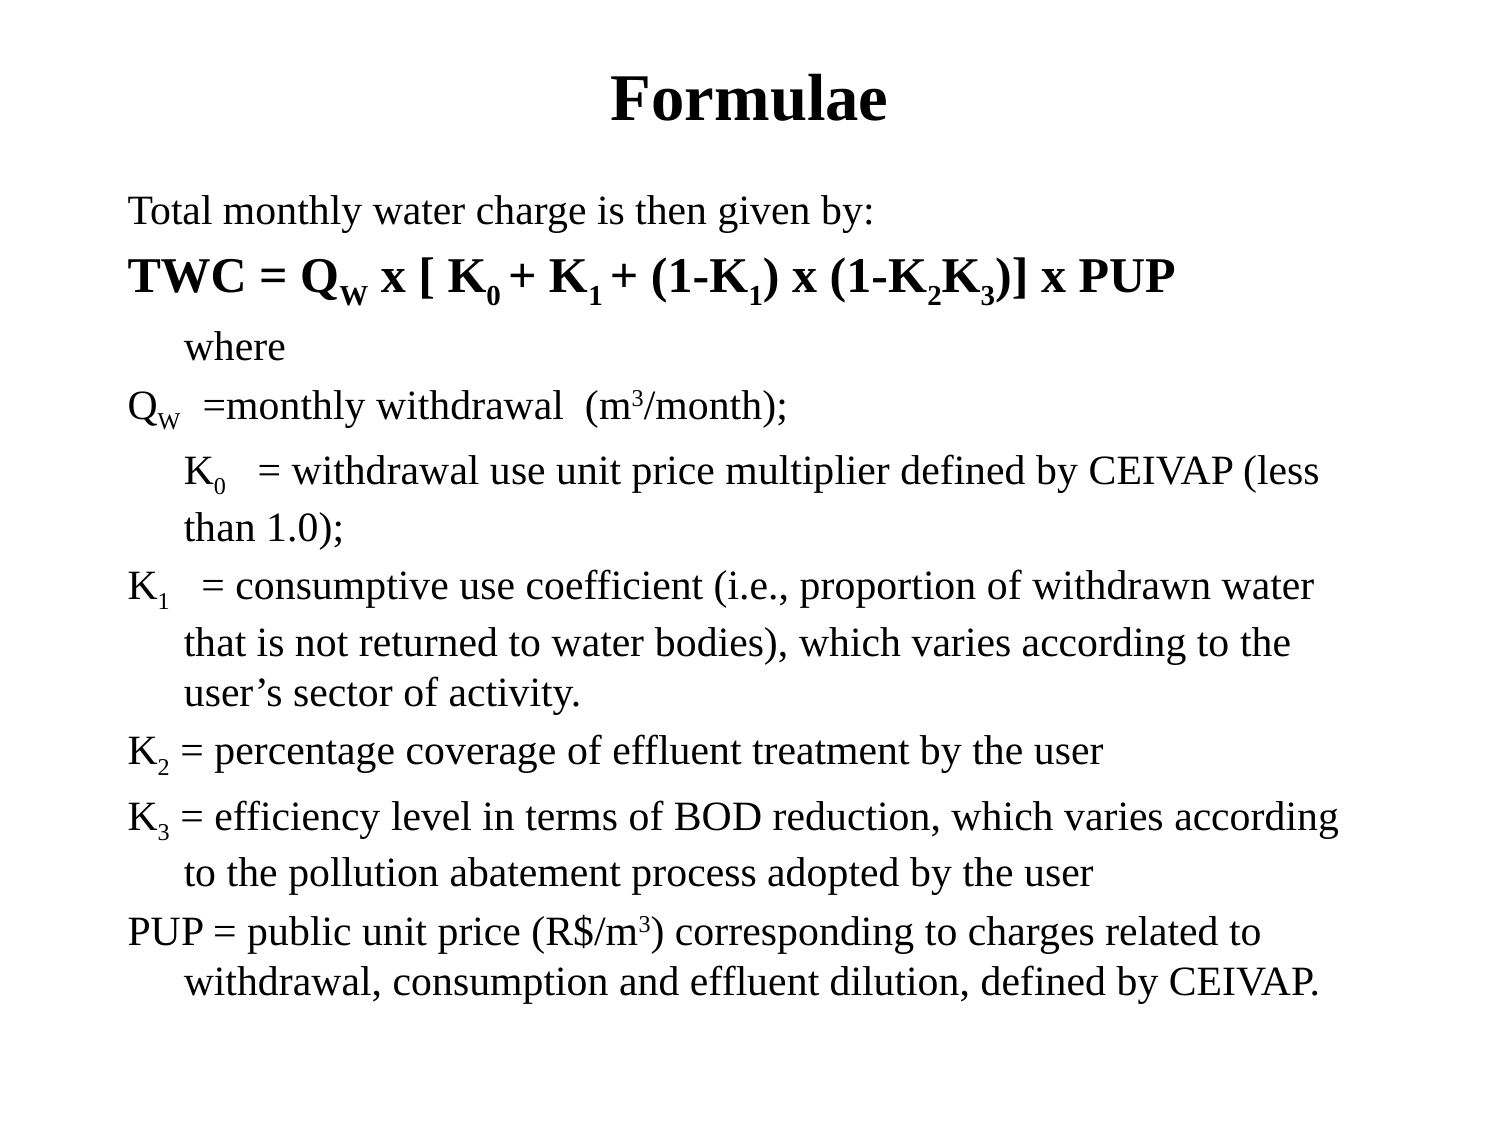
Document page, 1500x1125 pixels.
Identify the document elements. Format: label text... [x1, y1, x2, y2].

title Formulae [112, 49, 1388, 138]
list Total monthly water charge is then given by: TWC = QW x [ K0 + K1 + (1-K1) x (1-K2K3)] x PUP where QW =monthly withdrawal (m3/month); K0 = withdrawal use unit price multiplier defined by CEIVAP (less than 1.0); K1 = consumptive use coefficient (i.e., proportion of withdrawn water that is not returned to water bodies), which varies according to the user’s sector of activity. K2 = percentage coverage of effluent treatment by the user K3 = efficiency level in terms of BOD reduction, which varies according to the pollution abatement process adopted by the user PUP = public unit price (R$/m3) corresponding to charges related to withdrawal, consumption and effluent dilution, defined by CEIVAP. [112, 174, 1388, 1001]
